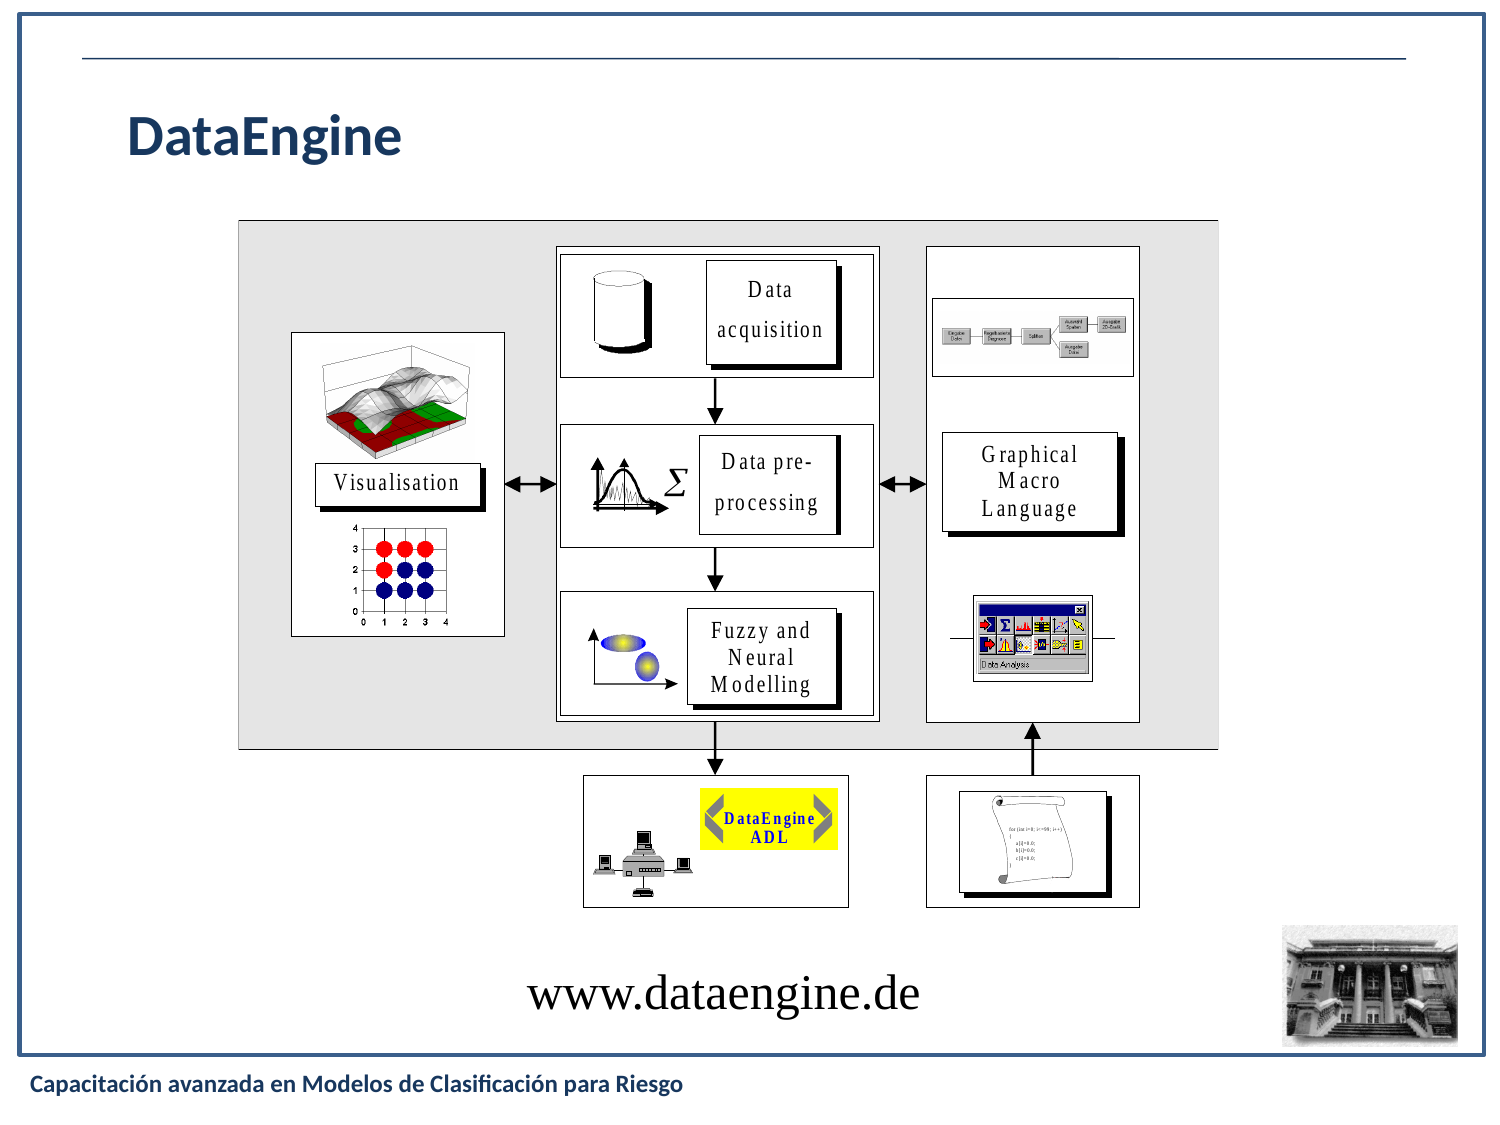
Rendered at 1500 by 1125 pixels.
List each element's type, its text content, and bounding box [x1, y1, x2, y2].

text_box www.dataengine.de [512, 952, 936, 1027]
picture [1282, 925, 1458, 1047]
picture [238, 219, 1219, 908]
title DataEngine [112, 74, 1388, 176]
